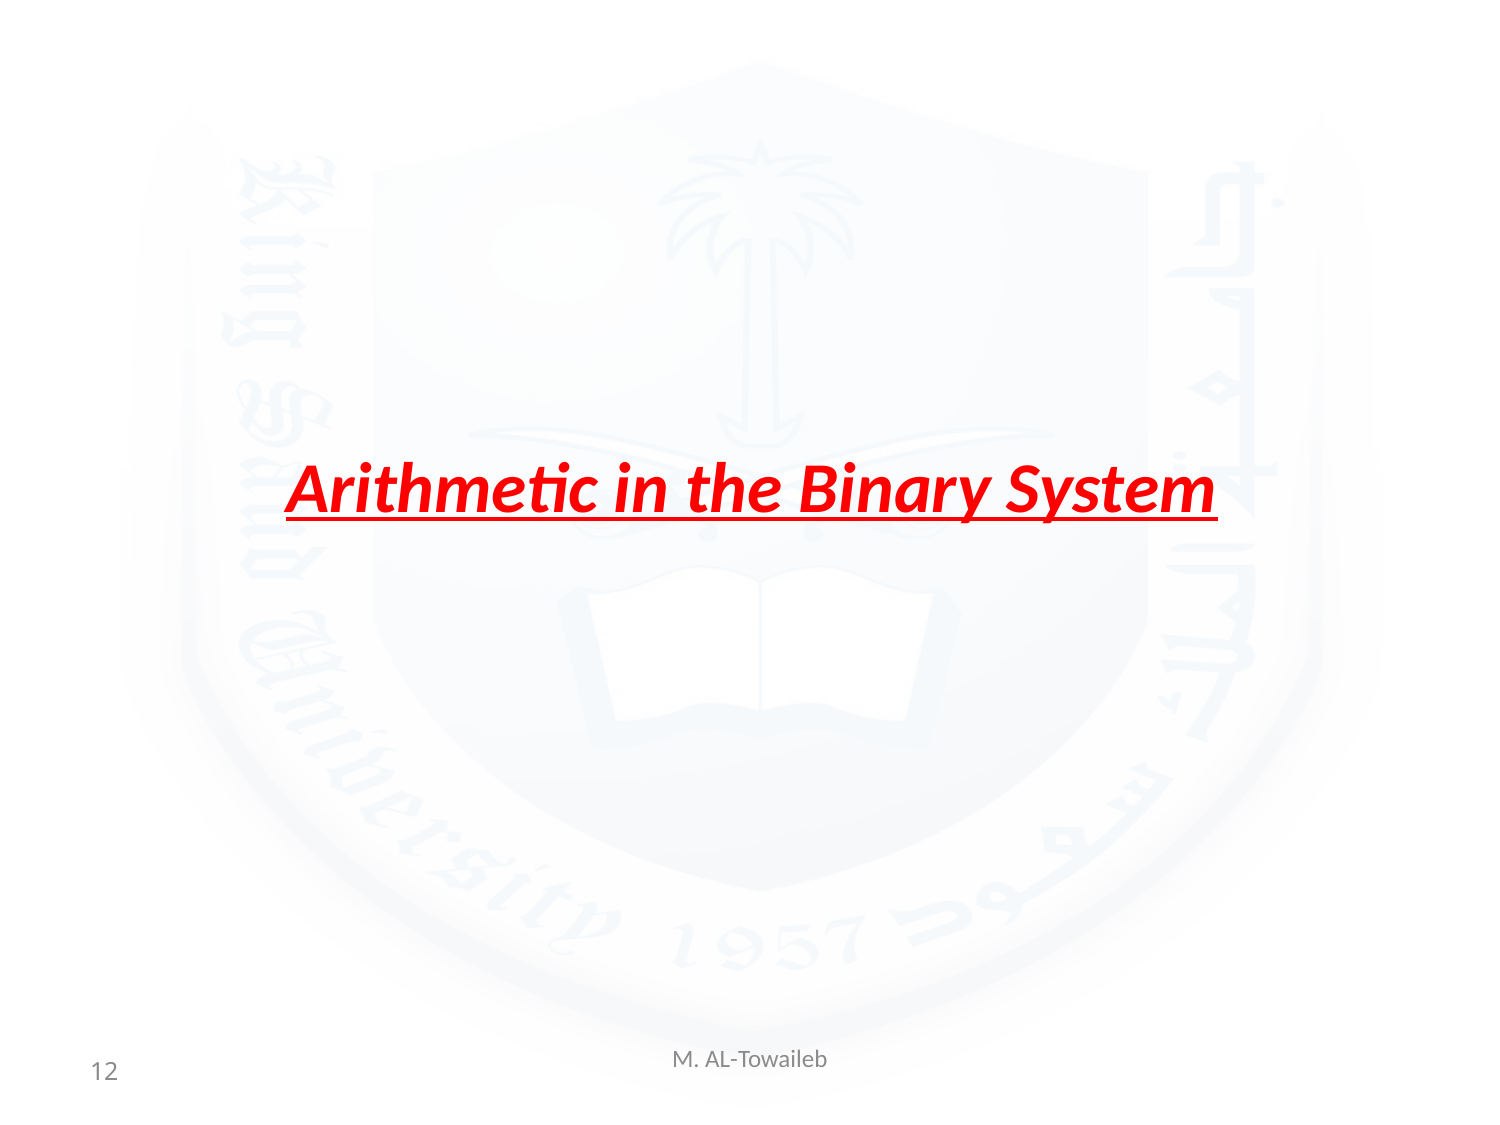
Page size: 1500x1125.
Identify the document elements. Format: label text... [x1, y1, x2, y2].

footer M. AL-Towaileb [512, 1042, 988, 1103]
title Arithmetic in the Binary System [76, 432, 1427, 621]
slide_number 12 [75, 1042, 425, 1103]
